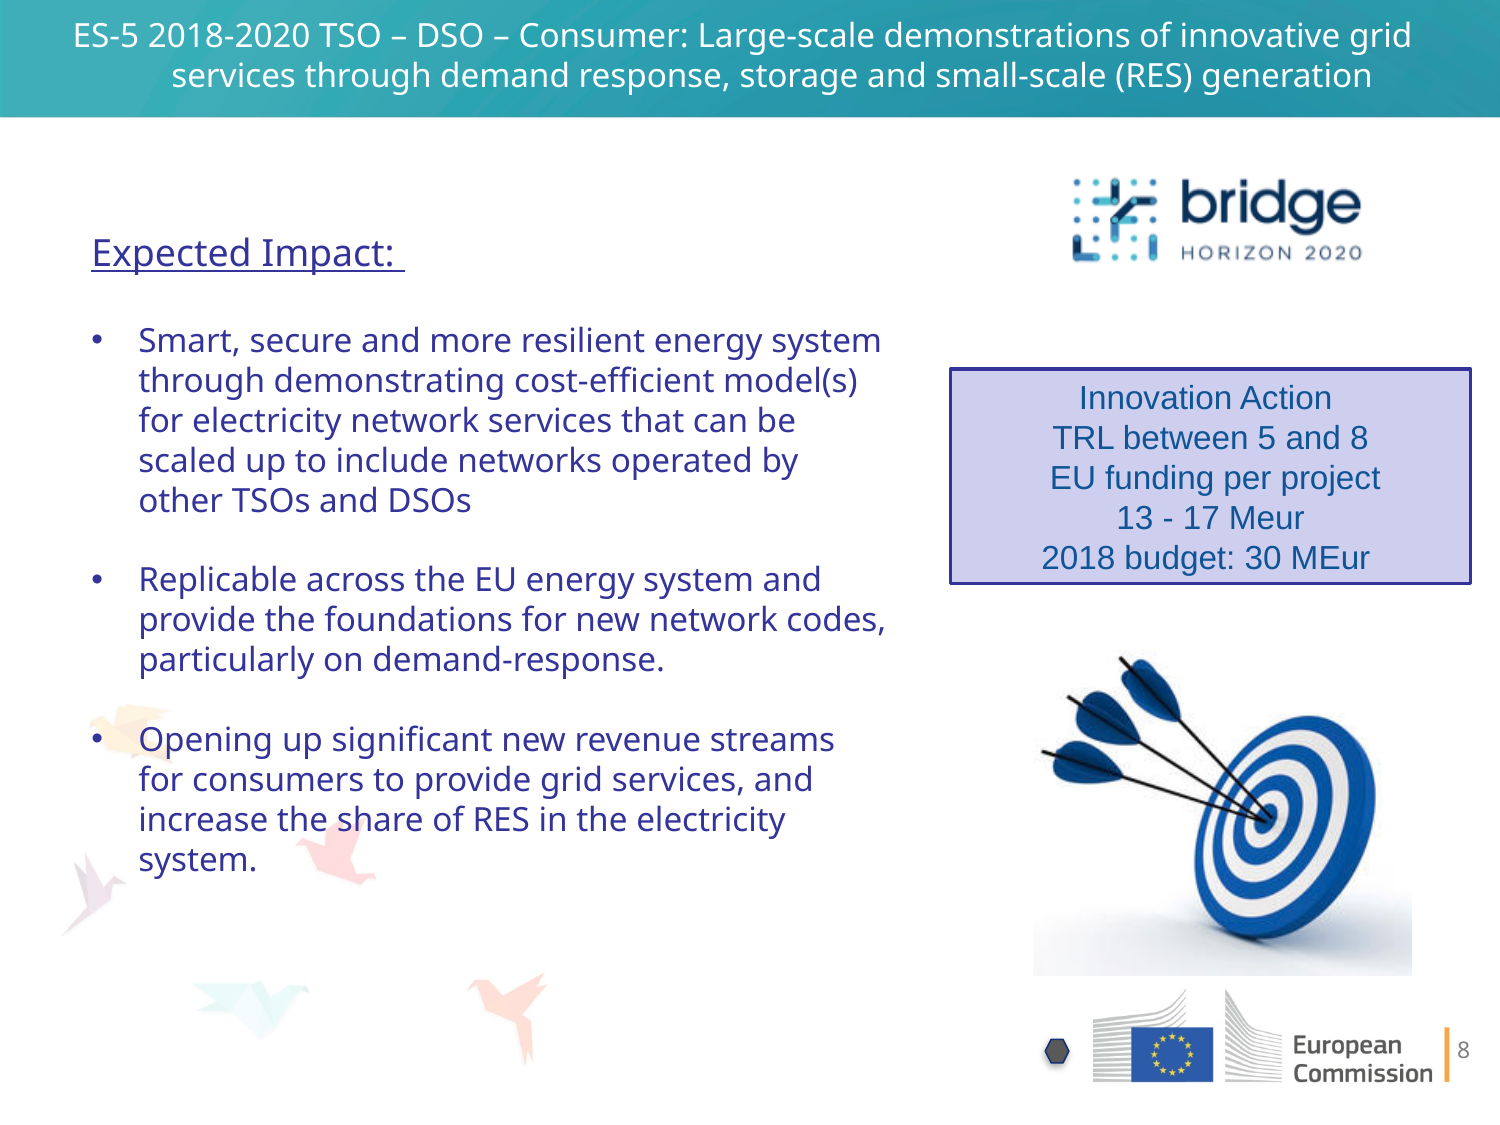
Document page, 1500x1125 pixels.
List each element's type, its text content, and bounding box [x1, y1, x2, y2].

picture [0, 0, 1500, 1124]
text_box [1044, 1038, 1070, 1064]
text_box Expected Impact: Smart, secure and more resilient energy system through demonstrating cost-efficient model(s) for electricity network services that can be scaled up to include networks operated by other TSOs and DSOs Replicable across the EU energy system and provide the foundations for new network codes, particularly on demand-response. Opening up significant new revenue streams for consumers to provide grid services, and increase the share of RES in the electricity system. [76, 221, 904, 886]
title ES-5 2018-2020 TSO – DSO – Consumer: Large-scale demonstrations of innovative grid services through demand response, storage and small-scale (RES) generation [0, 7, 1488, 103]
text_box Innovation Action TRL between 5 and 8 EU funding per project 13 - 17 Meur 2018 budget: 30 MEur [950, 368, 1471, 584]
